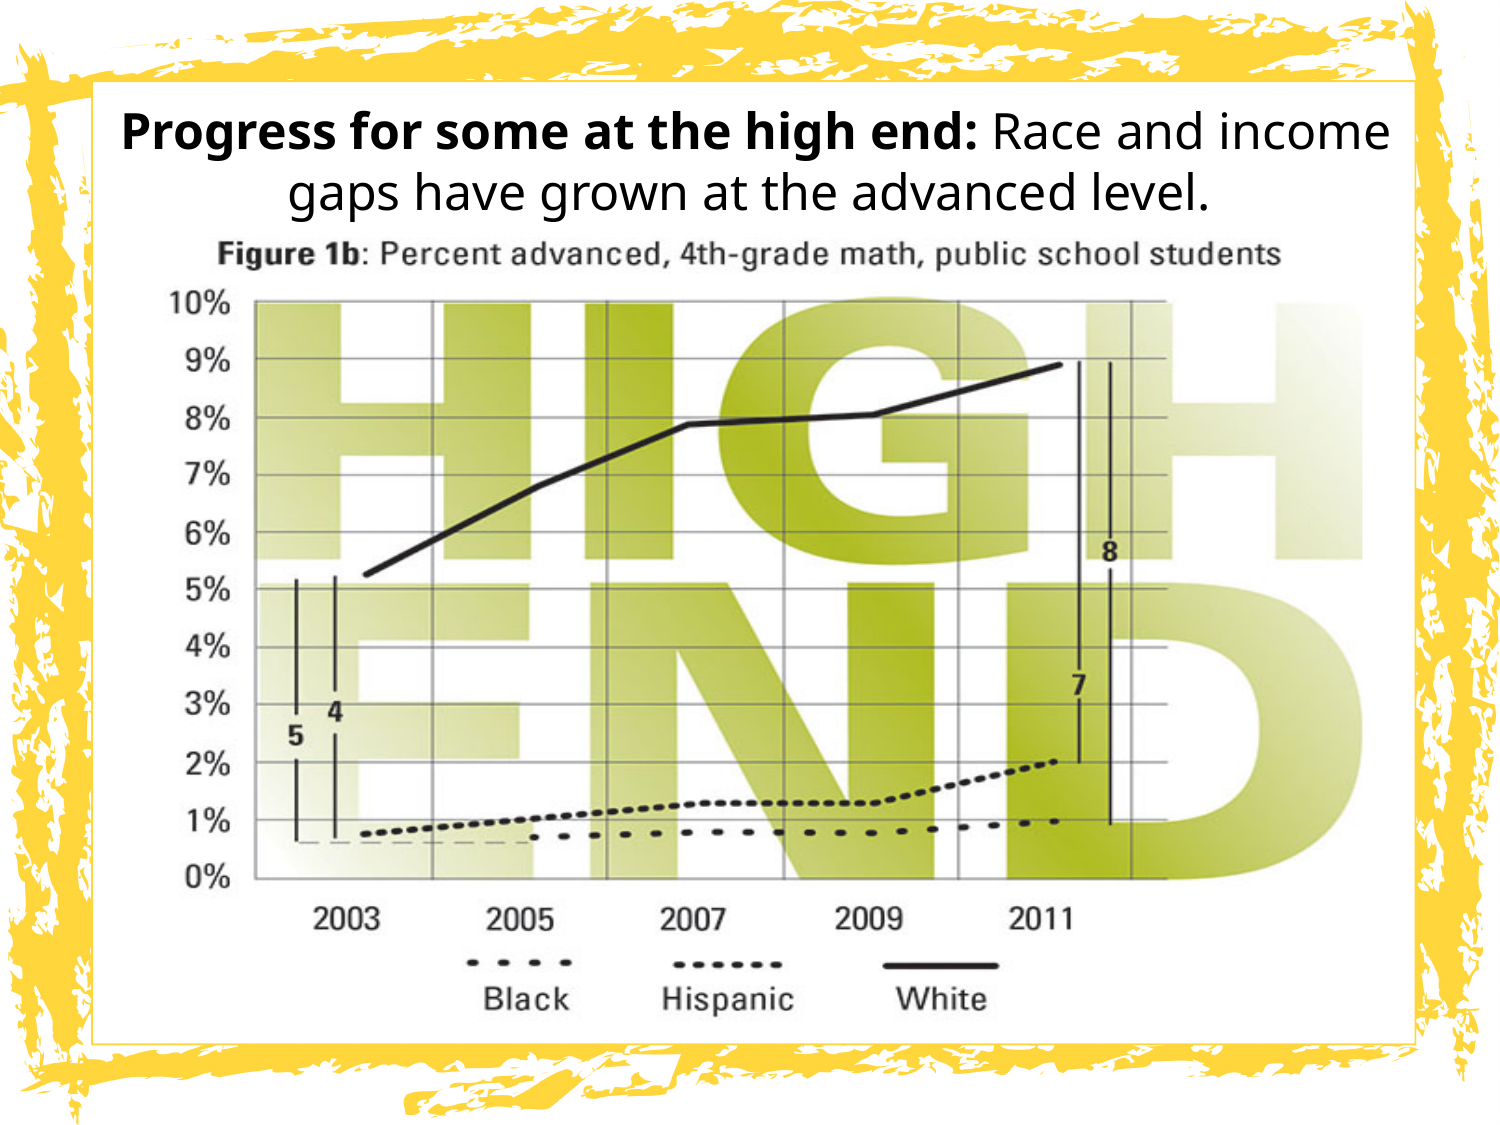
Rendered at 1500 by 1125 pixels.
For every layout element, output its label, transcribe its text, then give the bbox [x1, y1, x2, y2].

title Progress for some at the high end: Race and income gaps have grown at the advanced level. [99, 87, 1413, 233]
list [149, 237, 1363, 1038]
picture [0, 0, 1500, 1125]
